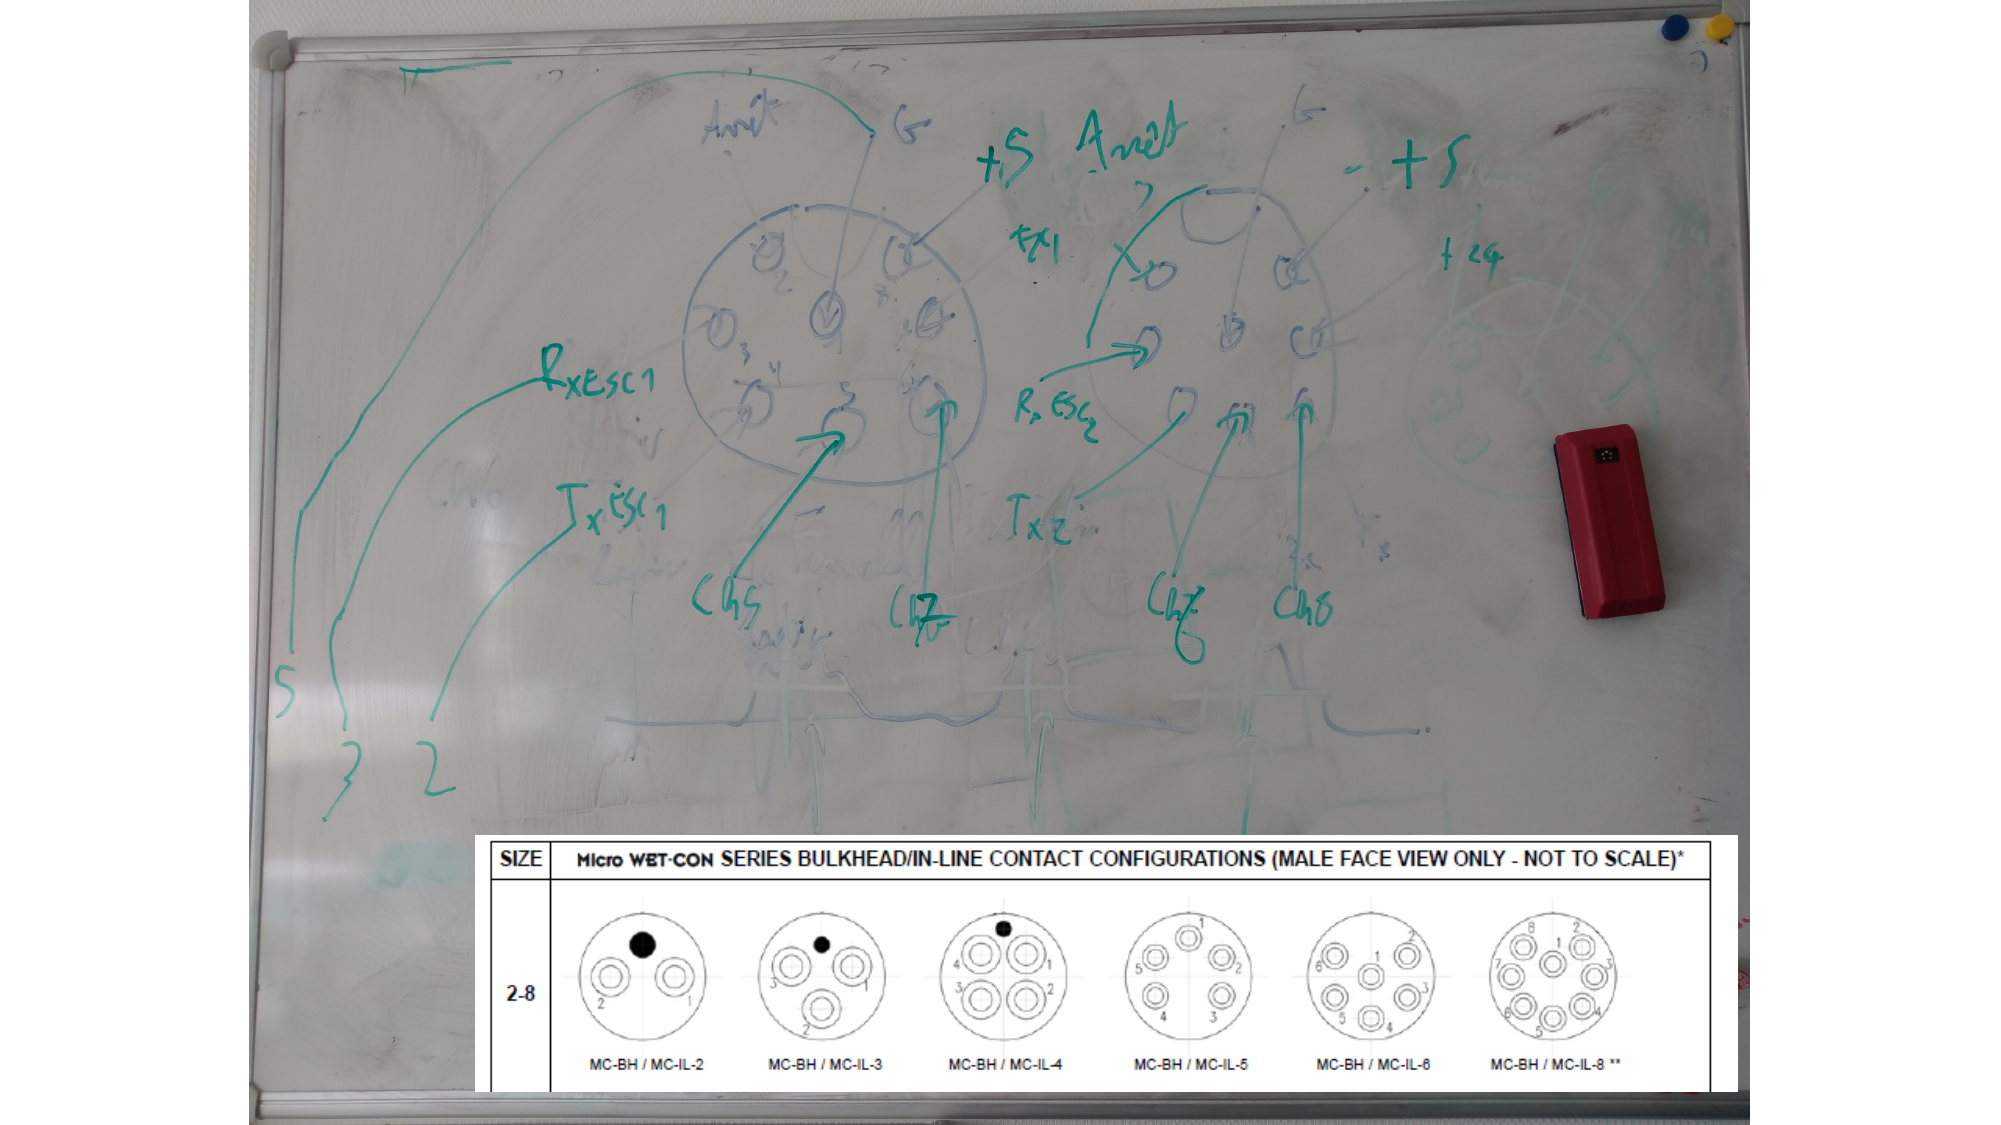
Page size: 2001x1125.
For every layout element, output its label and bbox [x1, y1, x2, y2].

picture [249, 0, 1750, 1125]
